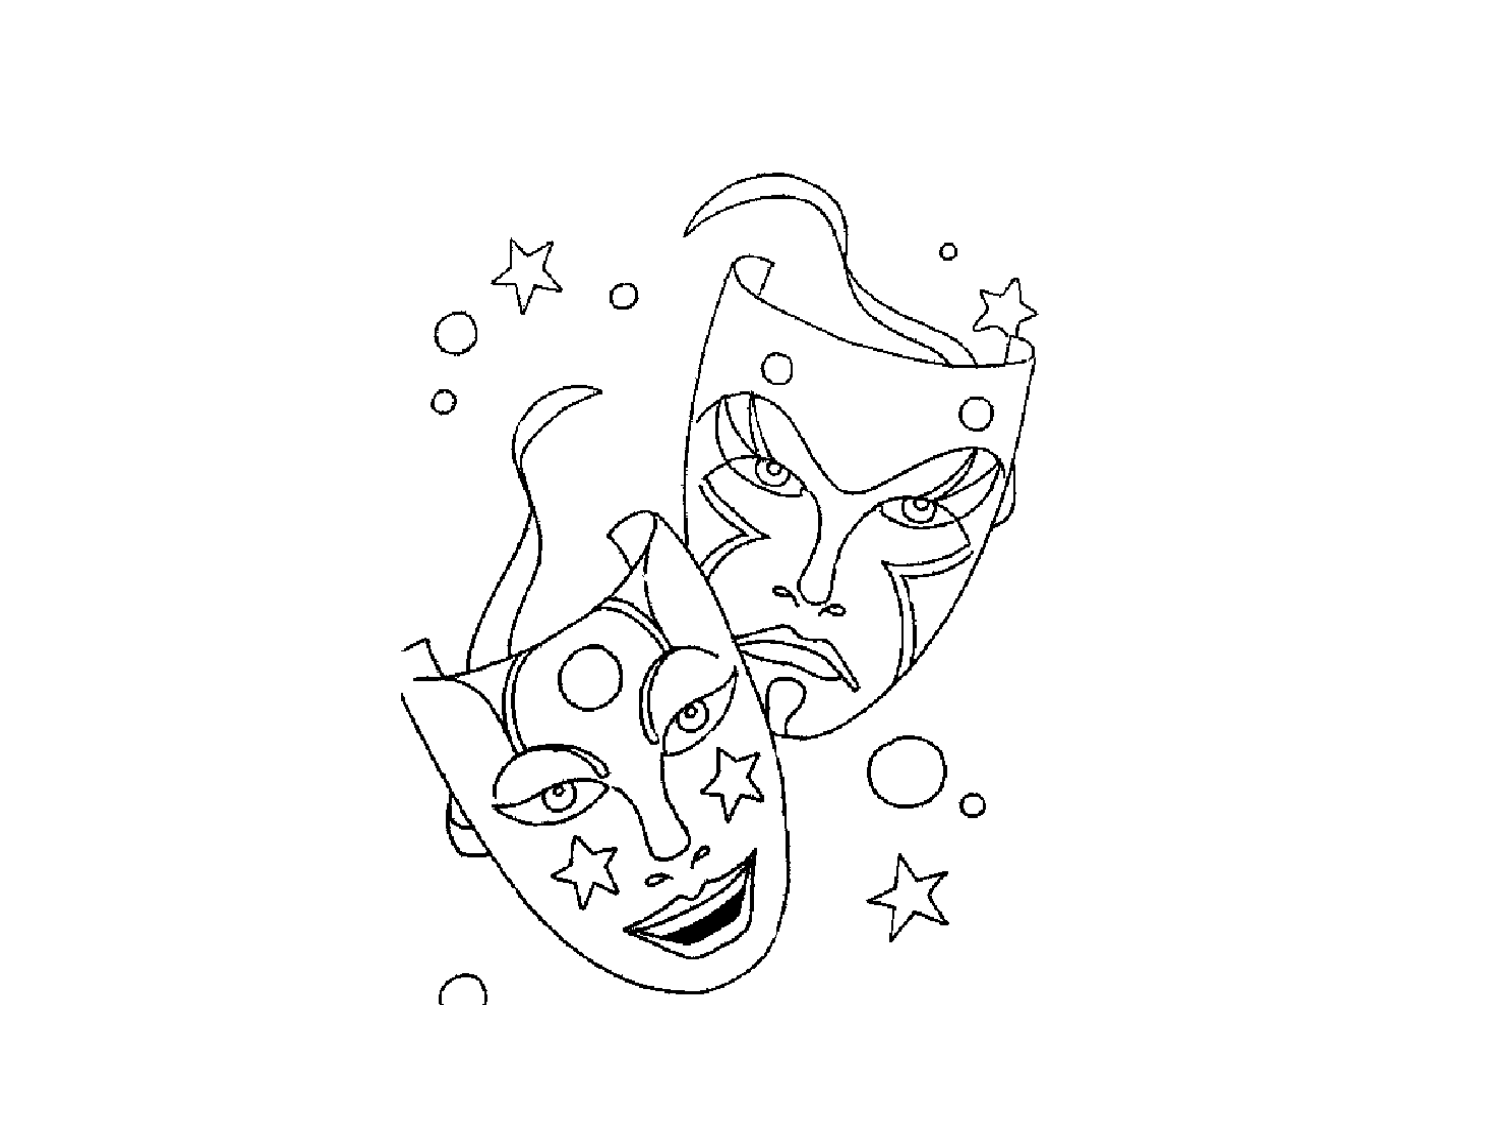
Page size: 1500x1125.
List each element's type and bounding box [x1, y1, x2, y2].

list [399, 162, 1050, 1006]
